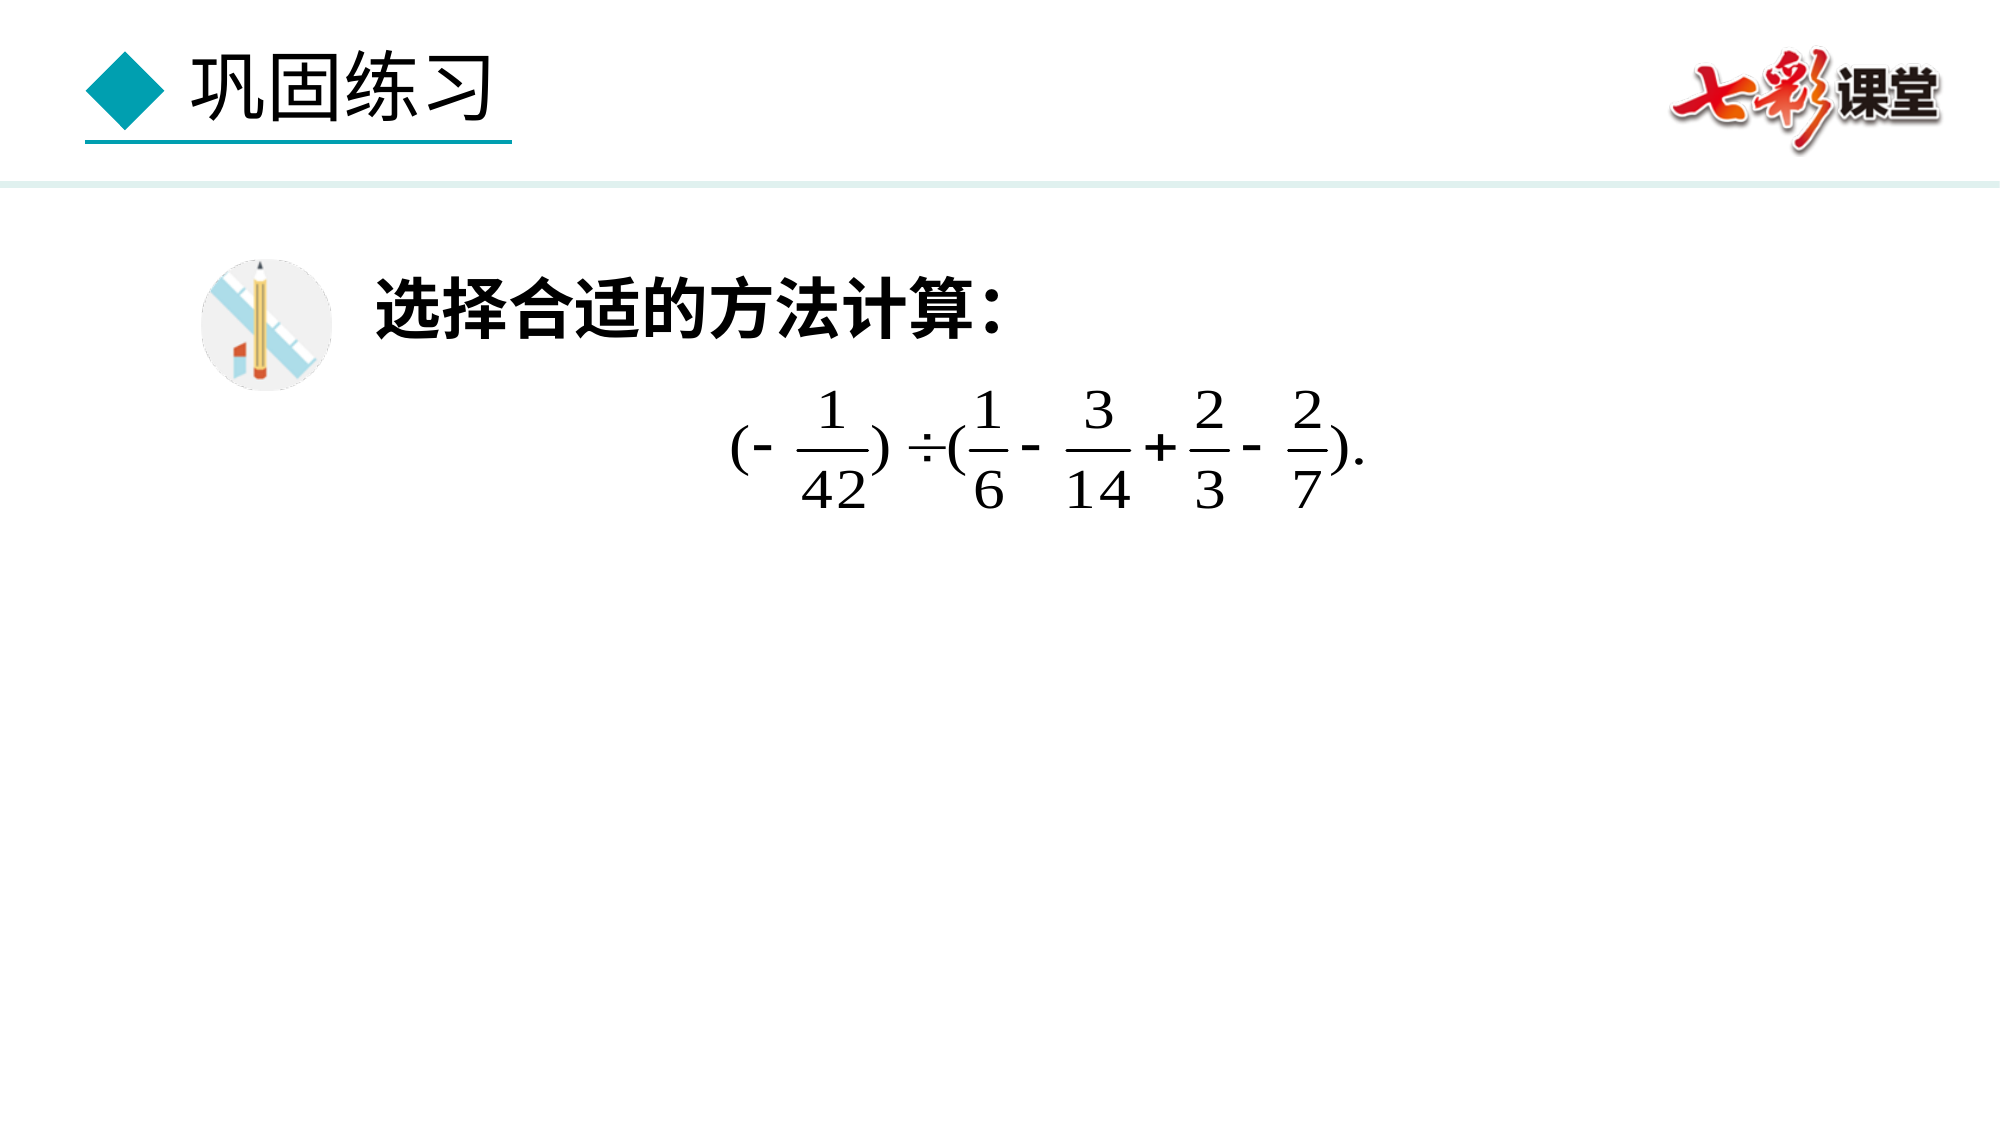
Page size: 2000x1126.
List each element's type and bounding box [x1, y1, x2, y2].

picture [200, 259, 333, 391]
text_box [287, 259, 2000, 521]
picture [1666, 42, 1948, 157]
